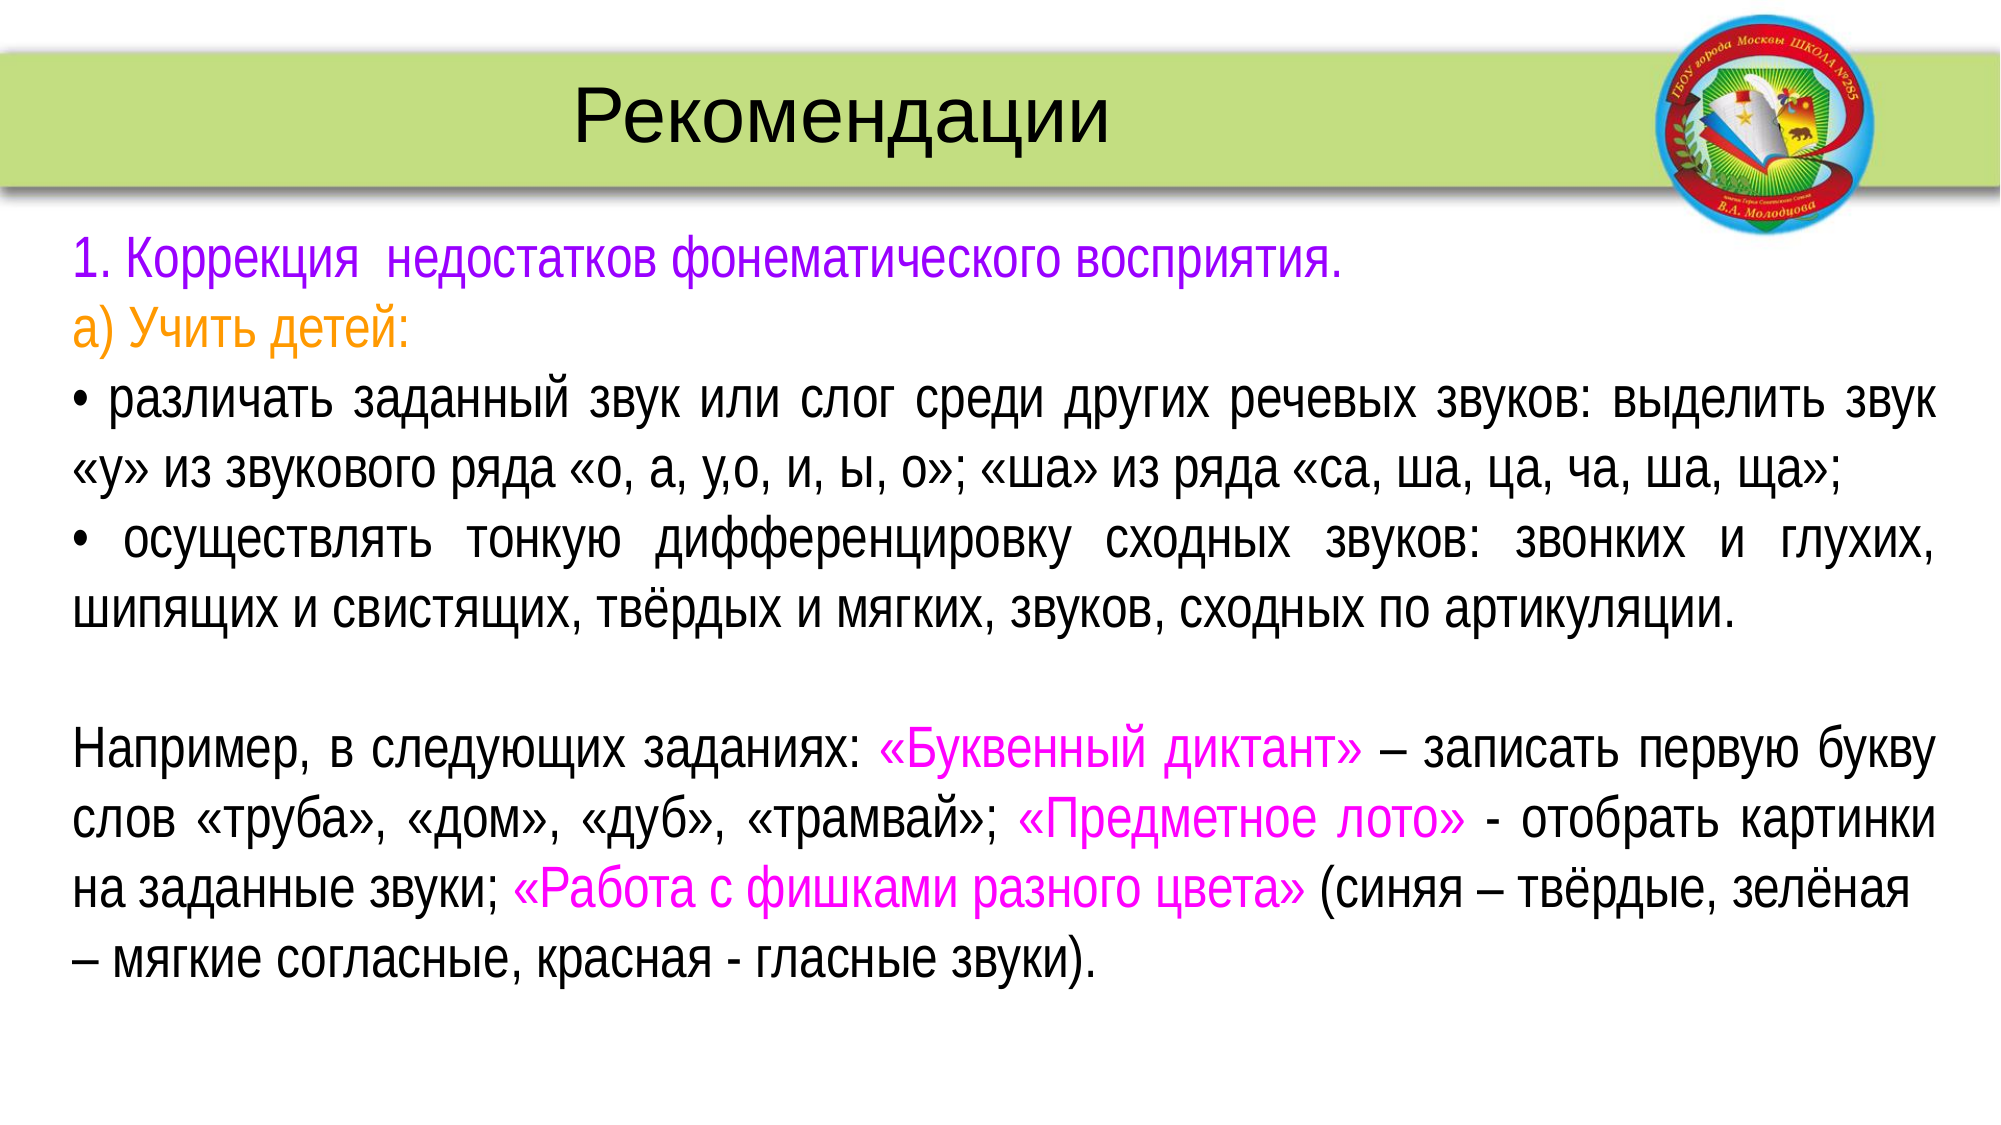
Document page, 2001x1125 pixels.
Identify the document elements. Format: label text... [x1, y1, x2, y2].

list 1. Коррекция недостатков фонематического восприятия. а) Учить детей: • различать заданный звук или слог среди других речевых звуков: выделить звук «у» из звукового ряда «о, а, у,о, и, ы, о»; «ша» из ряда «са, ша, ца, ча, ша, ща»; • осуществлять тонкую дифференцировку сходных звуков: звонких и глухих, шипящих и свистящих, твёрдых и мягких, звуков, сходных по артикуляции. Например, в следующих заданиях: «Буквенный диктант» – записать первую букву слов «труба», «дом», «дуб», «трамвай»; «Предметное лото» - отобрать картинки на заданные звуки; «Работа с фишками разного цвета» (синяя – твёрдые, зелёная – мягкие согласные, красная - гласные звуки). [57, 212, 1953, 1074]
picture [0, 0, 2001, 1125]
title Рекомендации [53, 52, 1632, 182]
